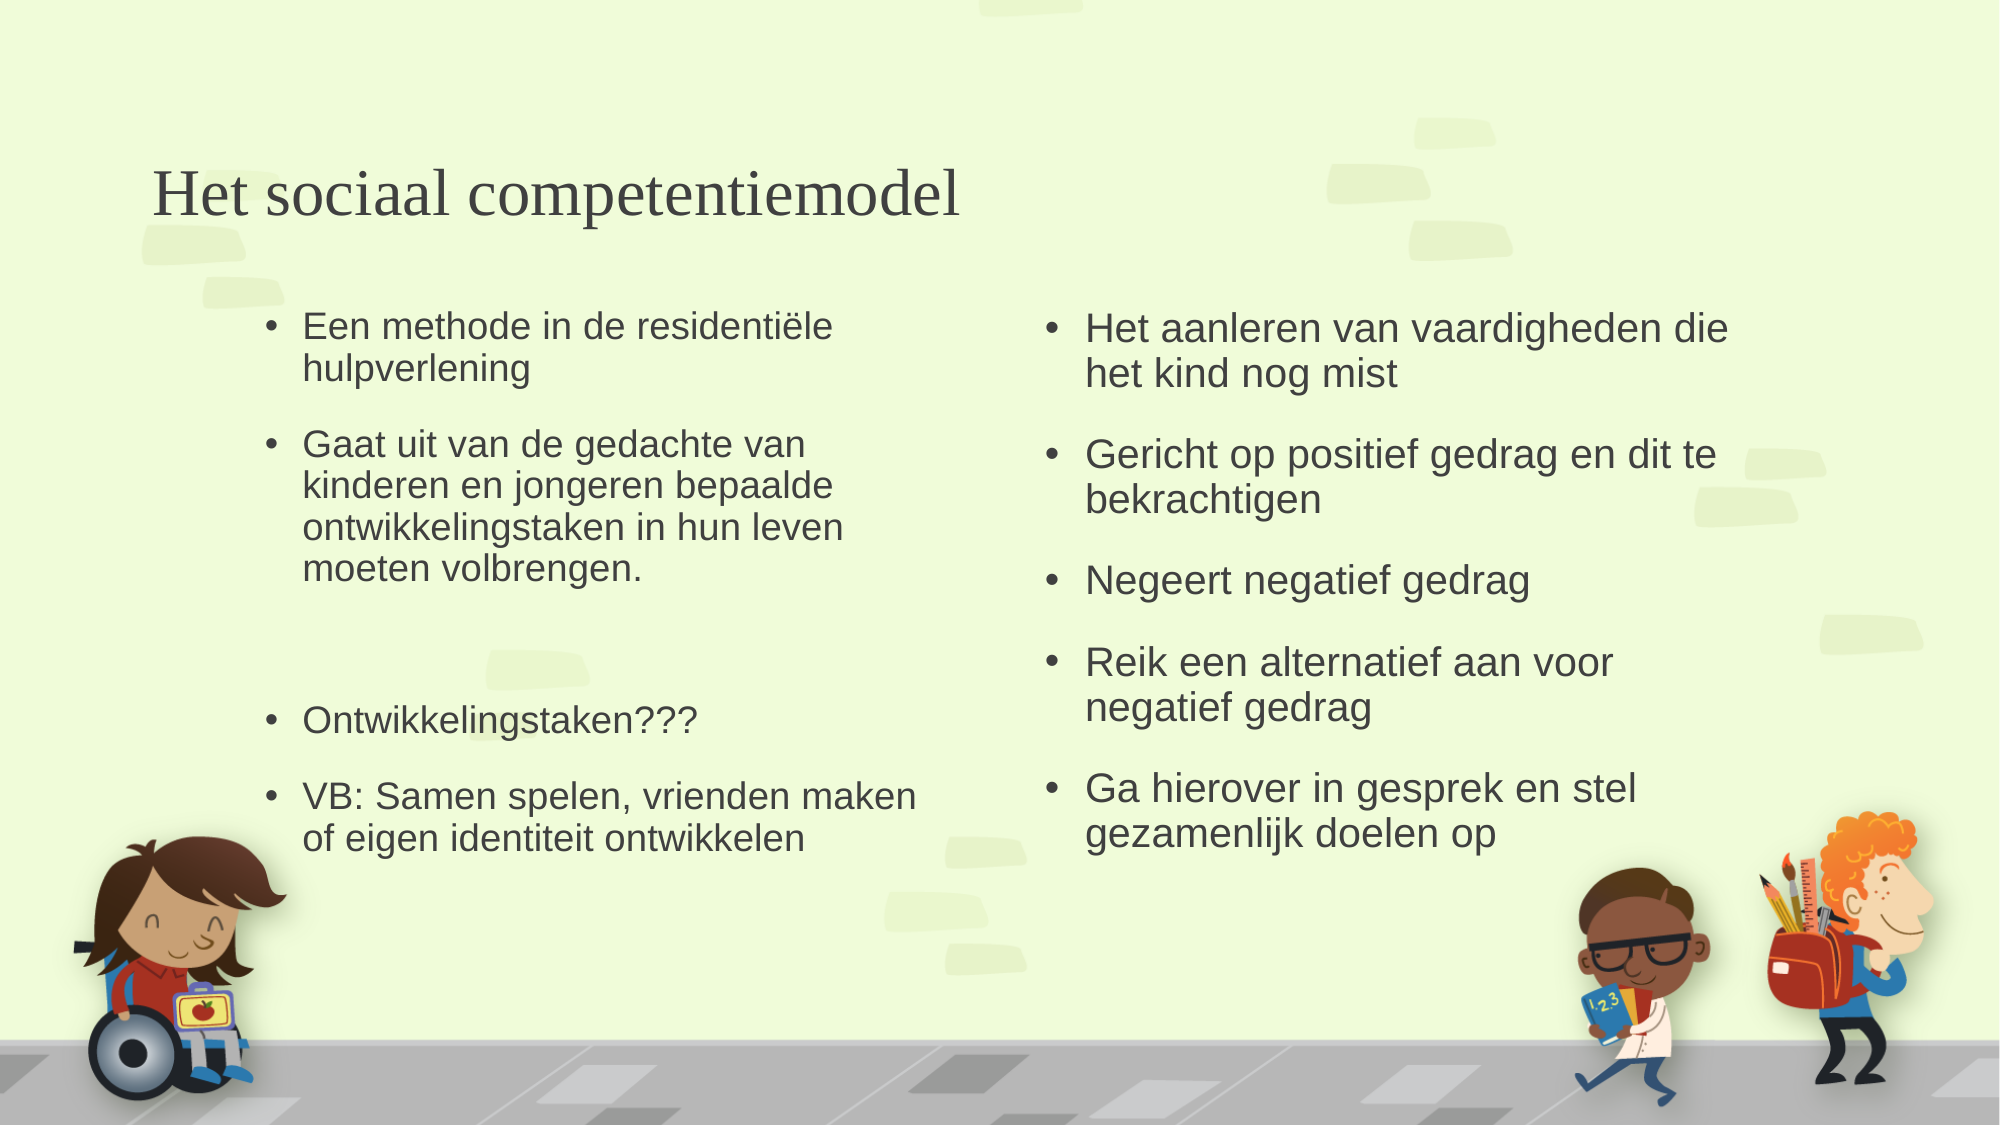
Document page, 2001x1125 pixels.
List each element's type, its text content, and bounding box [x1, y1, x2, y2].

list Het aanleren van vaardigheden die het kind nog mist Gericht op positief gedrag en dit te bekrachtigen Negeert negatief gedrag Reik een alternatief aan voor negatief gedrag Ga hierover in gesprek en stel gezamenlijk doelen op [1029, 299, 1750, 870]
picture [0, 0, 2000, 1125]
list Een methode in de residentiële hulpverlening Gaat uit van de gedachte van kinderen en jongeren bepaalde ontwikkelingstaken in hun leven moeten volbrengen. Ontwikkelingstaken??? VB: Samen spelen, vrienden maken of eigen identiteit ontwikkelen [249, 299, 970, 870]
title Het sociaal competentiemodel [137, 59, 1750, 238]
